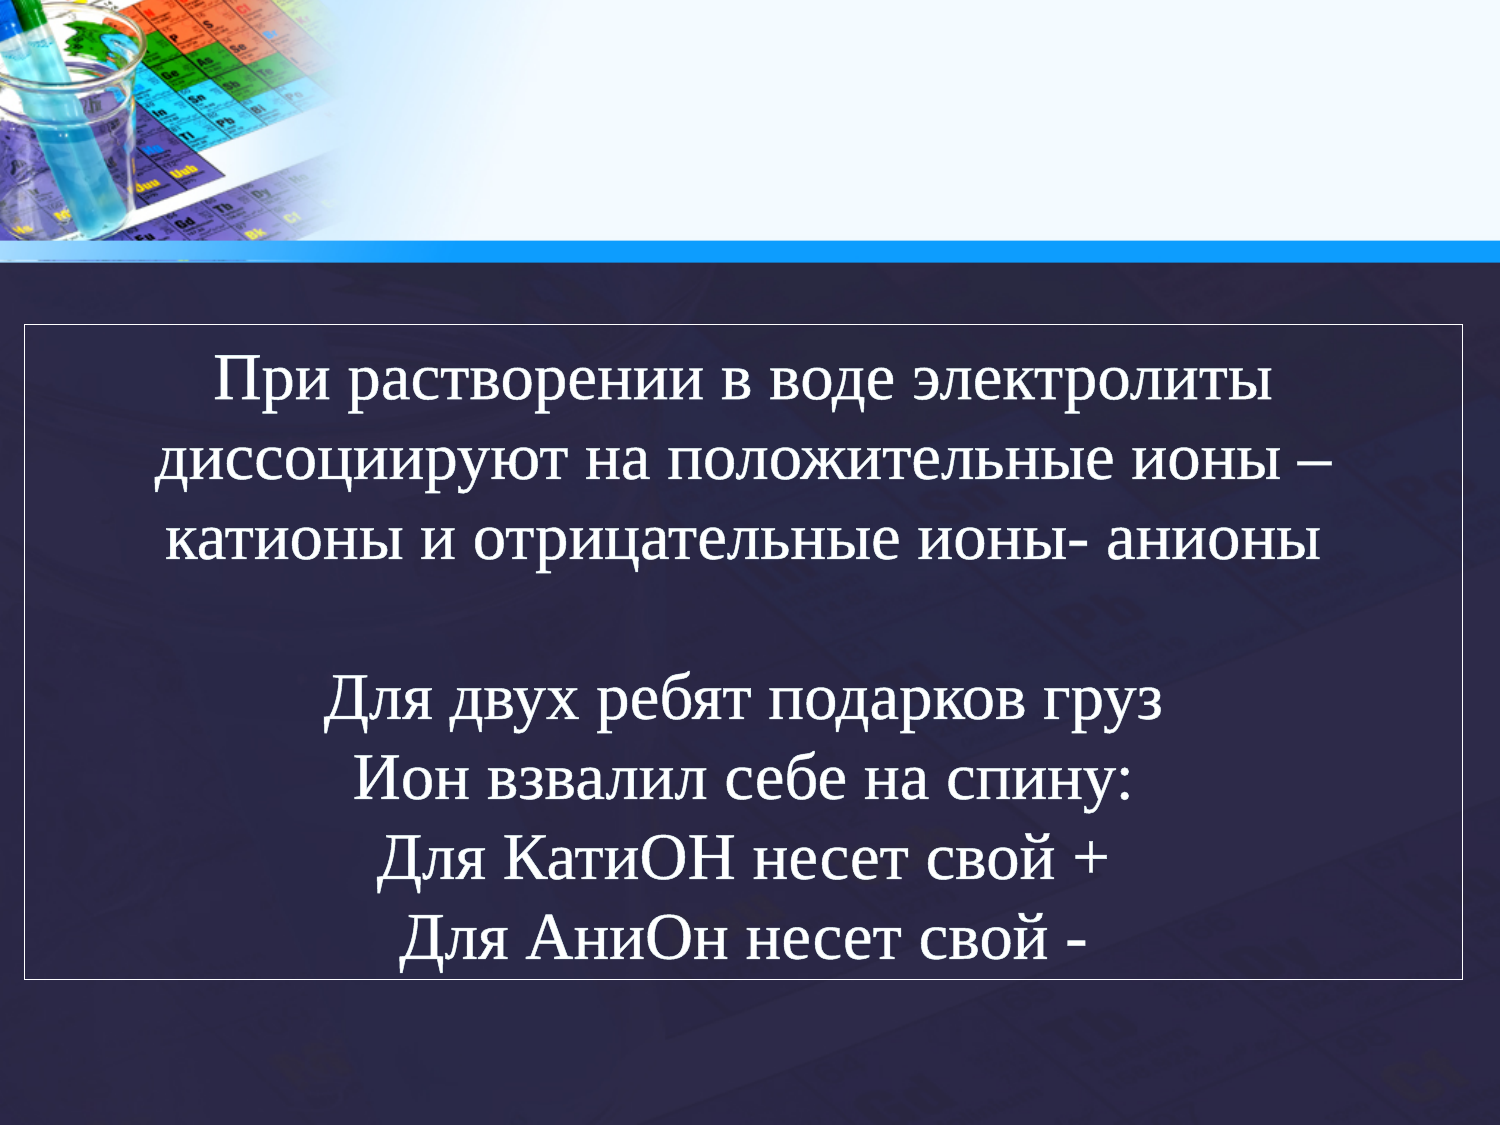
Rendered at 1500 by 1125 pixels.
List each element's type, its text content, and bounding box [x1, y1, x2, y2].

text_box При растворении в воде электролиты диссоциируют на положительные ионы –катионы и отрицательные ионы- анионы Для двух ребят подарков груз Ион взвалил себе на спину: Для КатиОН несет свой + Для АниОн несет свой - [24, 324, 1463, 980]
picture [0, 0, 1500, 1125]
